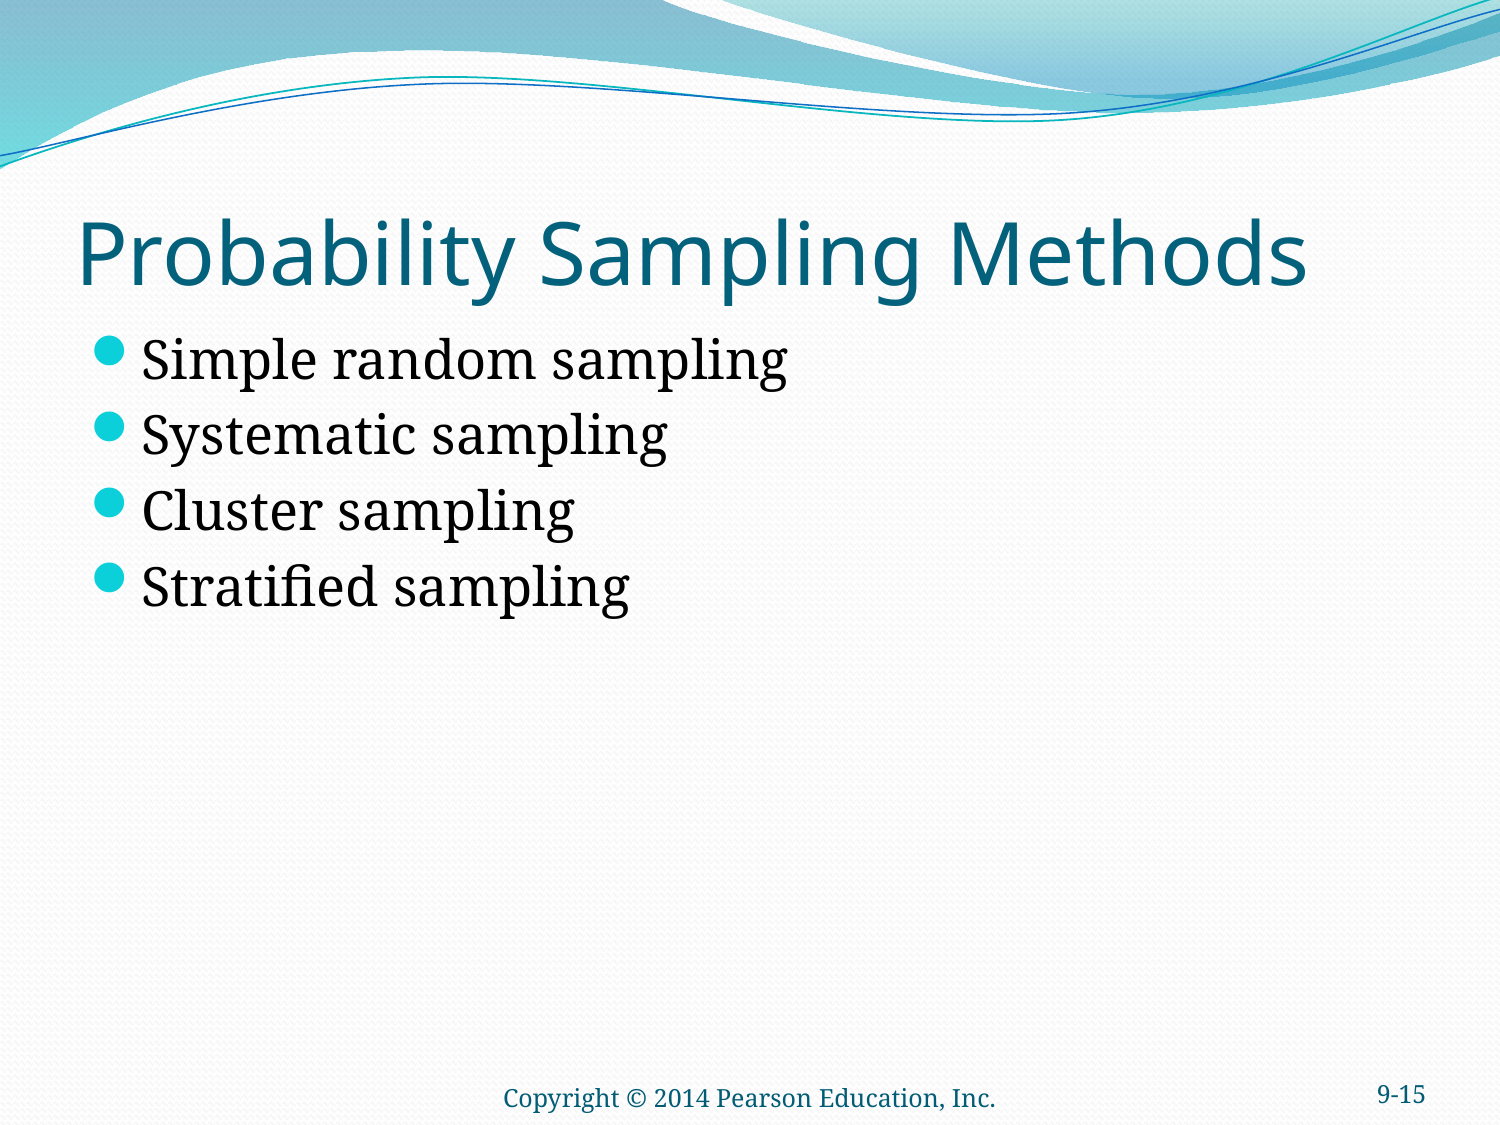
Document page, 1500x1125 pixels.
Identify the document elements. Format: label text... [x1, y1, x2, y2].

list Simple random sampling Systematic sampling Cluster sampling Stratified sampling [74, 317, 1426, 1038]
title Probability Sampling Methods [74, 115, 1426, 304]
